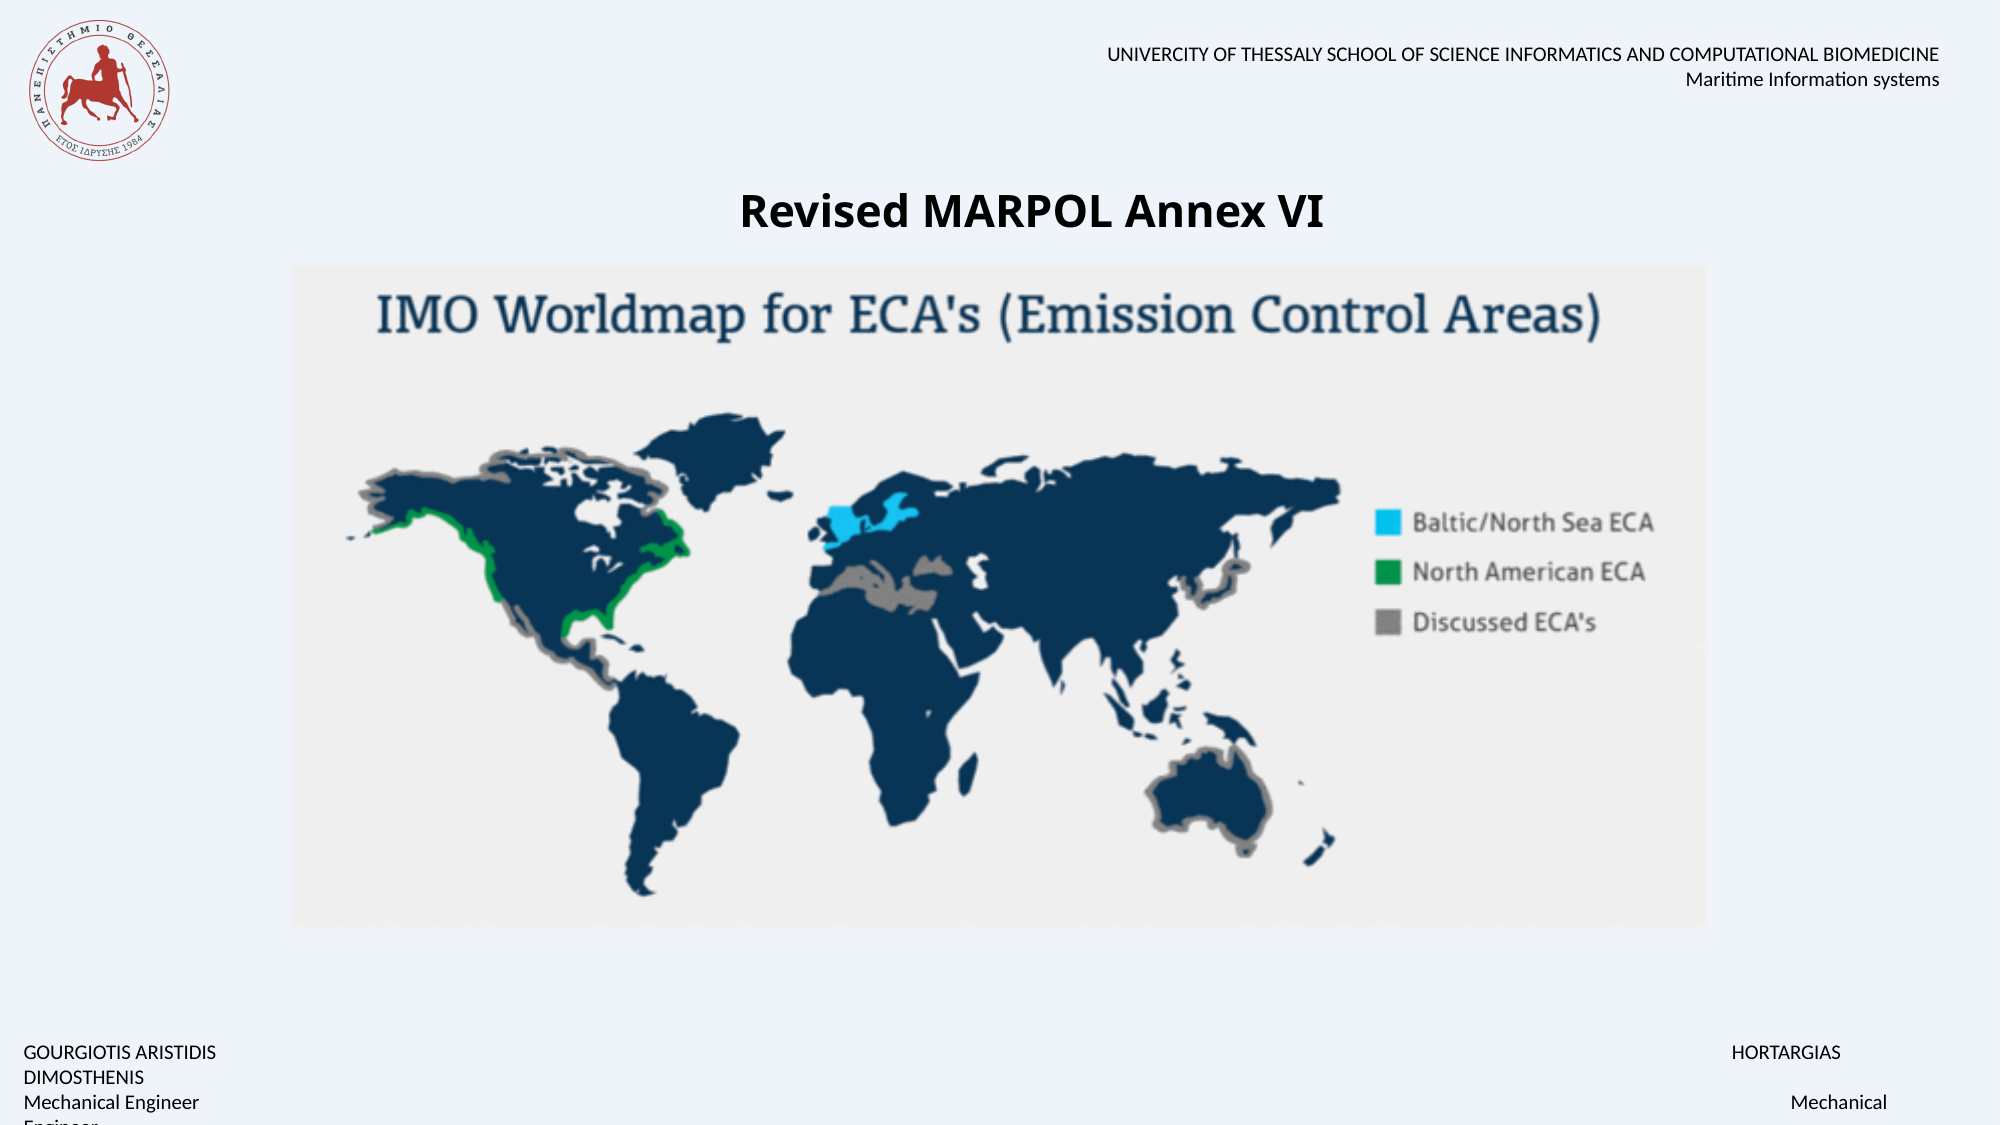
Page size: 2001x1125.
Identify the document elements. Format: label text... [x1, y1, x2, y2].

picture [292, 265, 1708, 929]
text_box UNIVERCITY OF THESSALY SCHOOL OF SCIENCE INFORMATICS AND COMPUTATIONAL BIOMEDICINE Maritime Information systems [229, 32, 1955, 98]
title Revised MARPOL Annex VI [142, 181, 1922, 246]
picture [27, 20, 172, 162]
text_box GOURGIOTIS ARISTIDIS HORTARGIAS DIMOSTHENIS Mechanical Engineer Mechanical Engineer [8, 1030, 1984, 1125]
